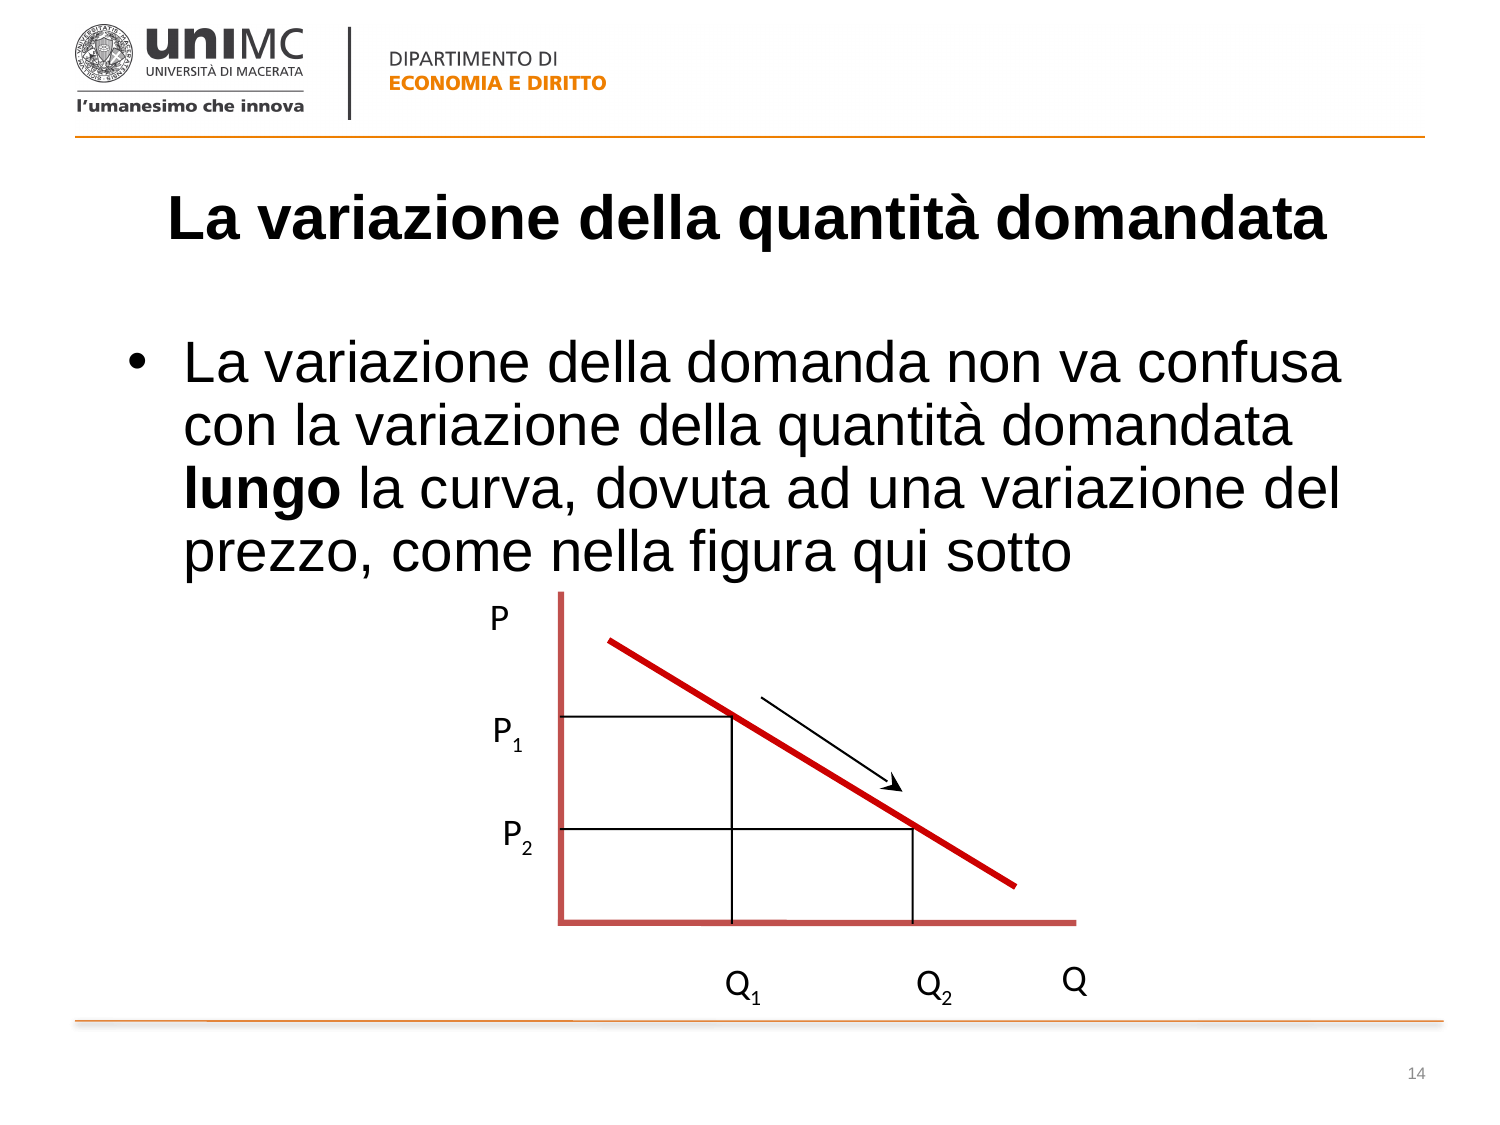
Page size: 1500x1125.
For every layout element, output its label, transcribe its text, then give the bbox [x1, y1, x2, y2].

list La variazione della domanda non va confusa con la variazione della quantità domandata lungo la curva, dovuta ad una variazione del prezzo, come nella figura qui sotto [112, 324, 1388, 610]
title La variazione della quantità domandata [72, 168, 1423, 261]
slide_number 14 [1091, 1042, 1442, 1103]
picture [75, 24, 1425, 138]
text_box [470, 585, 1108, 1027]
